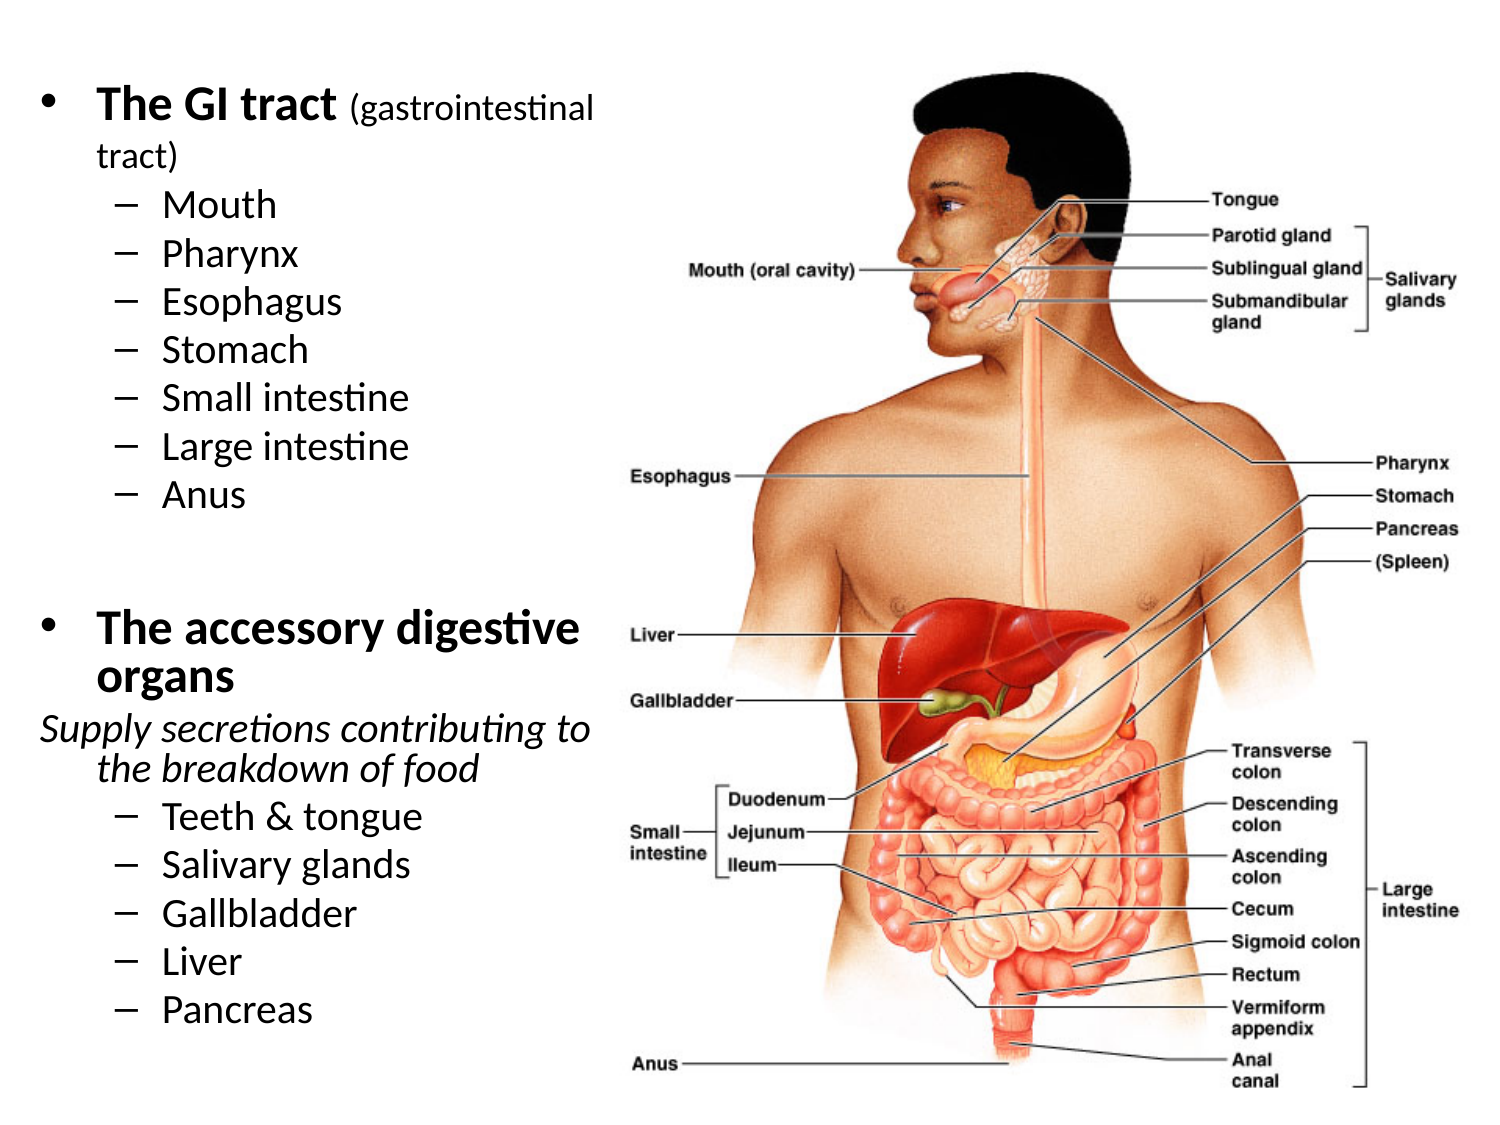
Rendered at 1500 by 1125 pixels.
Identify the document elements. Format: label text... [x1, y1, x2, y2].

picture [612, 17, 1500, 1109]
list The GI tract (gastrointestinal tract) Mouth Pharynx Esophagus Stomach Small intestine Large intestine Anus The accessory digestive organs Supply secretions contributing to the breakdown of food Teeth & tongue Salivary glands Gallbladder Liver Pancreas [24, 75, 607, 1100]
